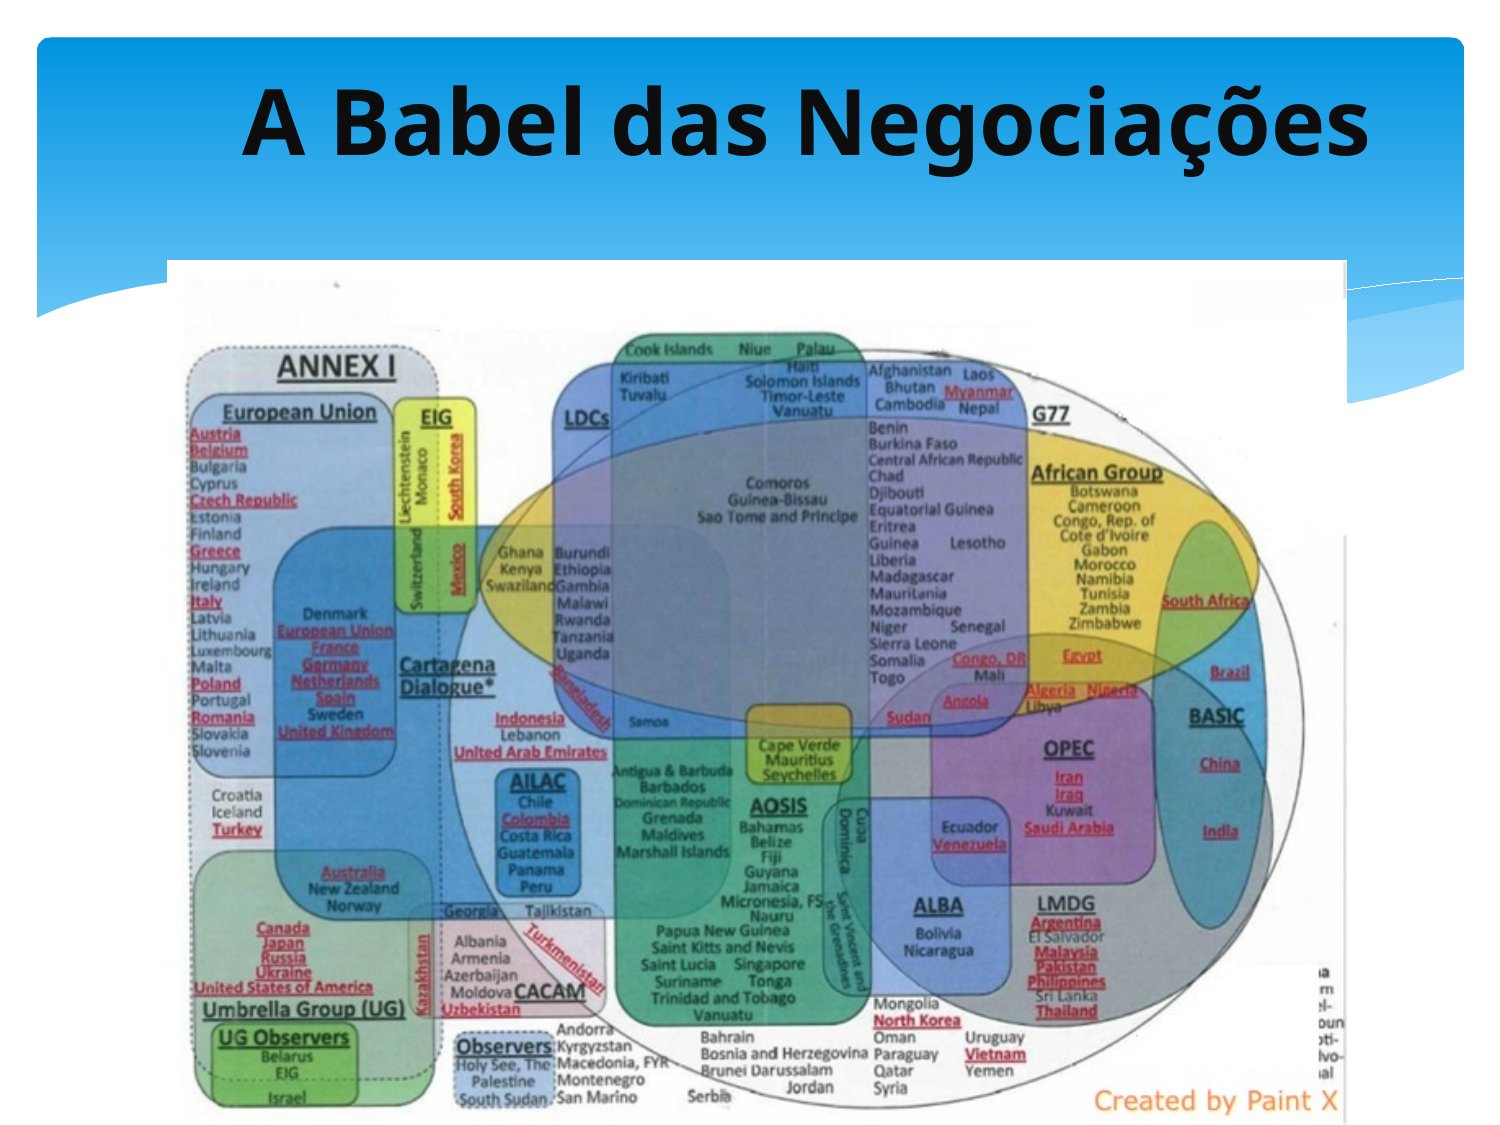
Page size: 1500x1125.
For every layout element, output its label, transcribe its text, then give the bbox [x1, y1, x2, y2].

text_box A Babel das Negociações [154, 56, 1461, 213]
picture [167, 260, 1347, 1125]
